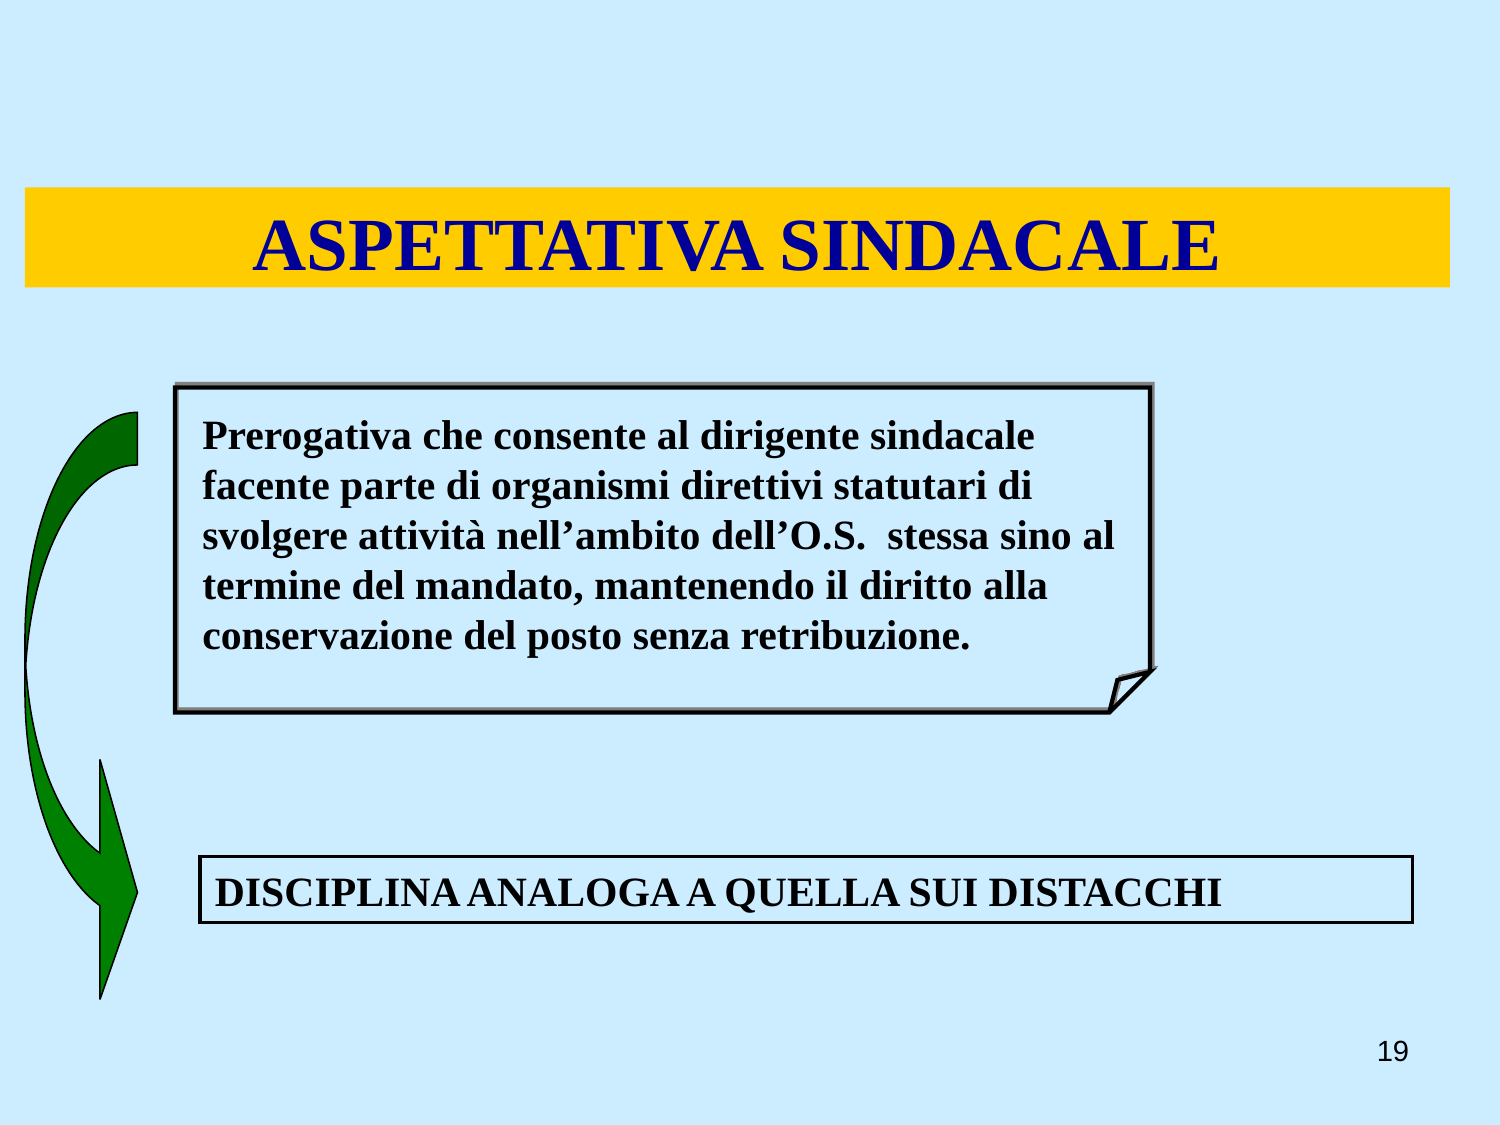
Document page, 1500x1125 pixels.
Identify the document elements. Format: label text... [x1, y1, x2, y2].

text_box ASPETTATIVA SINDACALE [24, 187, 1450, 288]
text_box [24, 412, 138, 1000]
text_box [174, 387, 1150, 713]
slide_number 19 [1074, 1024, 1425, 1103]
text_box DISCIPLINA ANALOGA A QUELLA SUI DISTACCHI [199, 856, 1413, 923]
